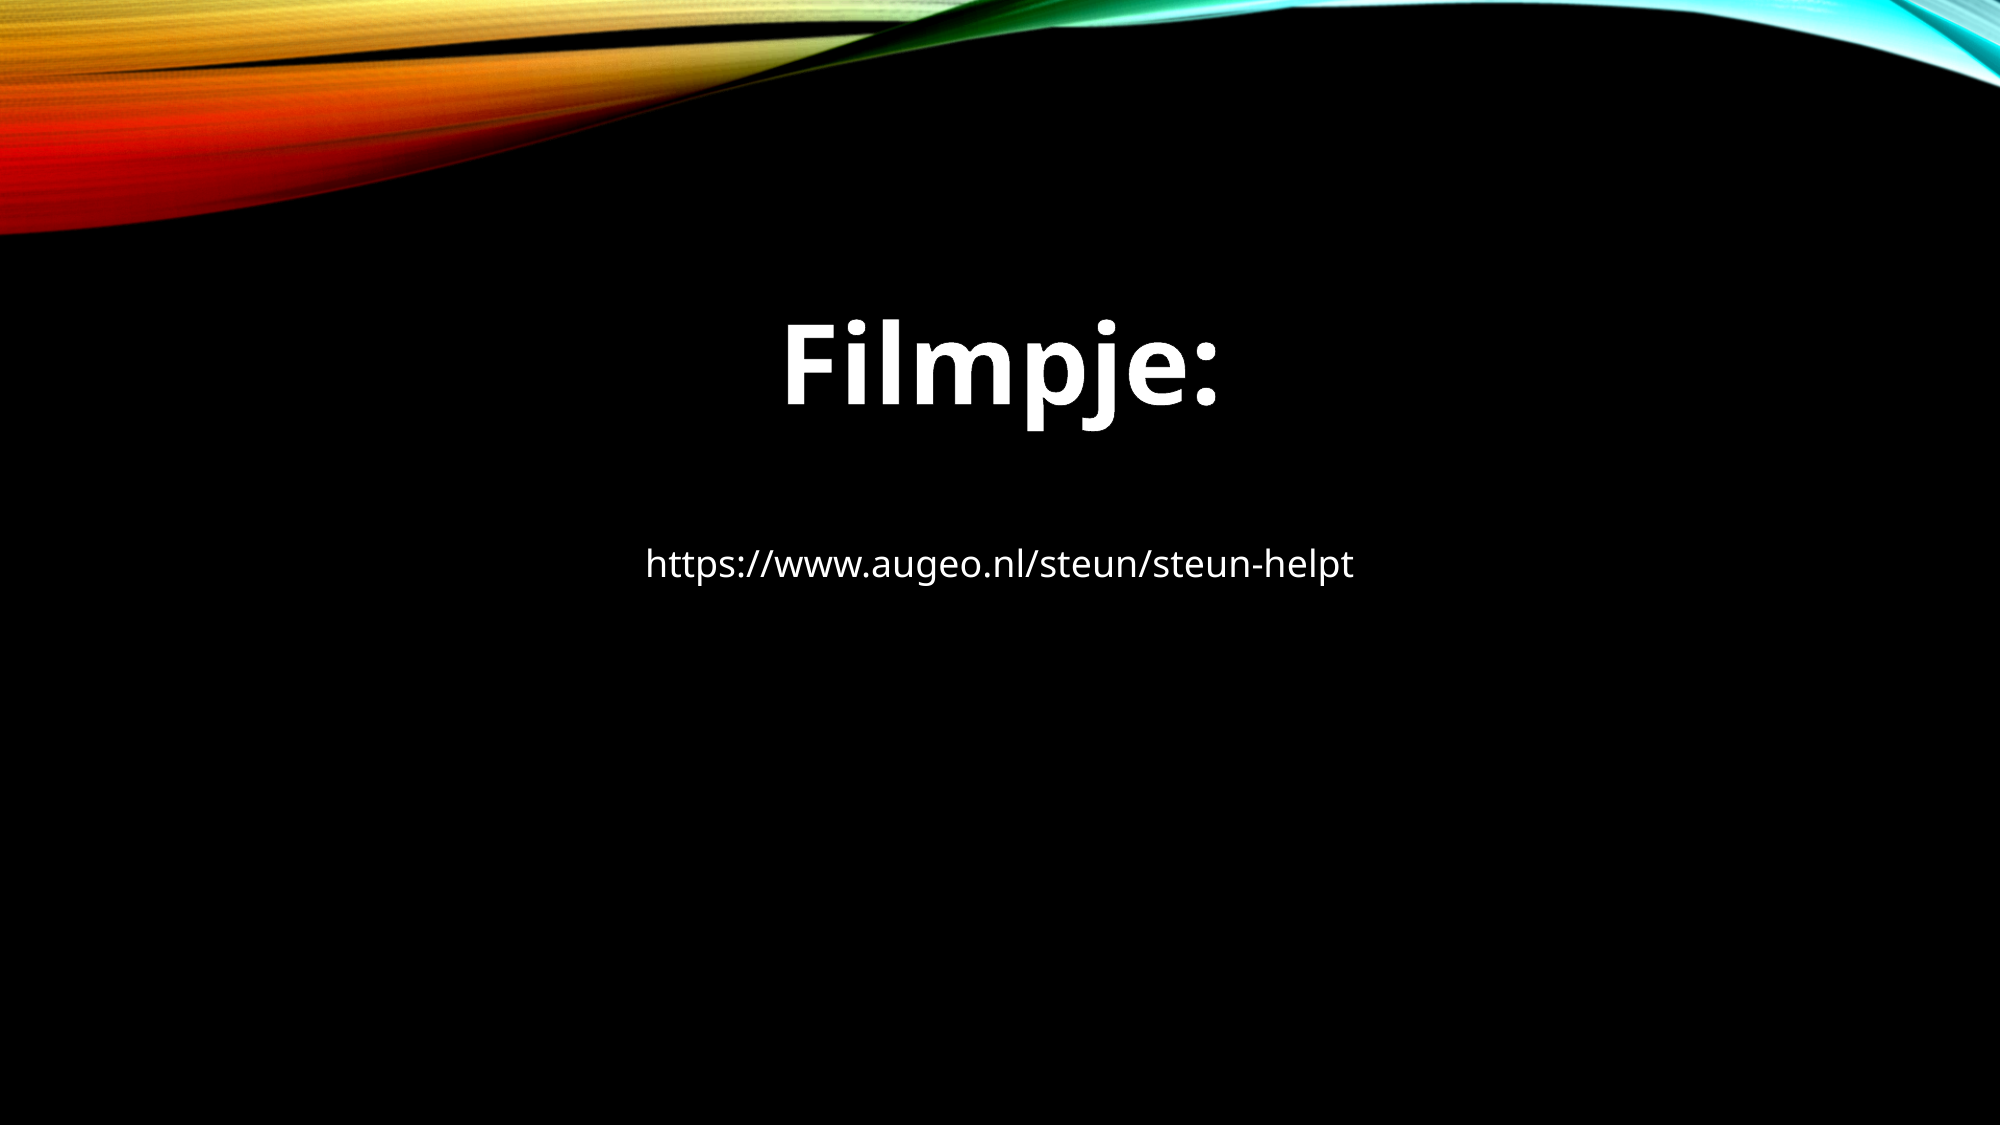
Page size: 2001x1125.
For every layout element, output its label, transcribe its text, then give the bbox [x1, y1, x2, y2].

text_box Filmpje: [762, 284, 1238, 435]
text_box https://www.augeo.nl/steun/steun-helpt [630, 532, 1370, 592]
picture [0, 0, 2000, 237]
